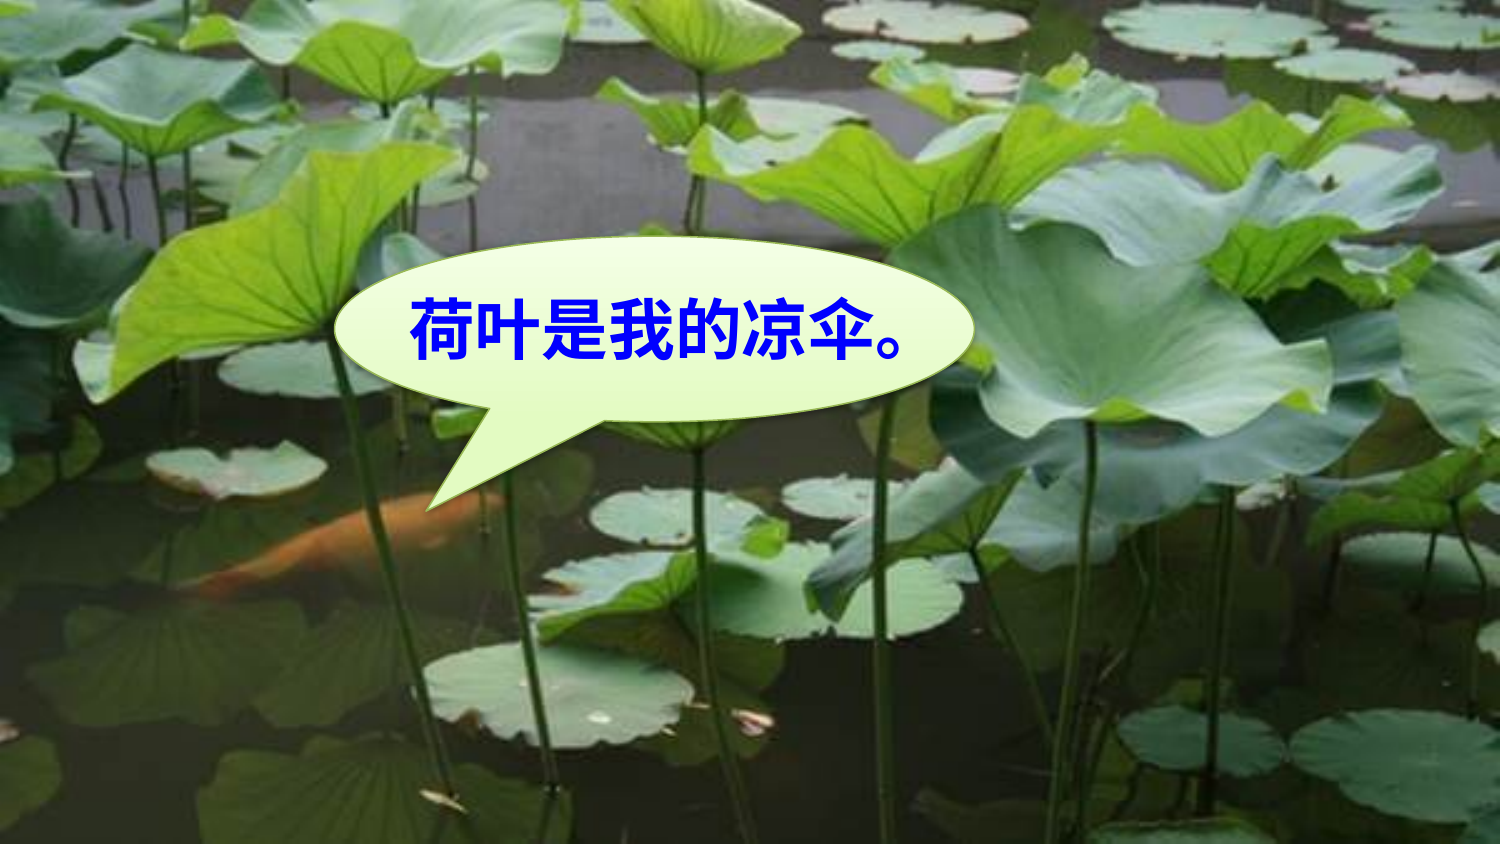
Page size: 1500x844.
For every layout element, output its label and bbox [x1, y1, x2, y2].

text_box [334, 235, 975, 423]
picture [0, 0, 1500, 844]
